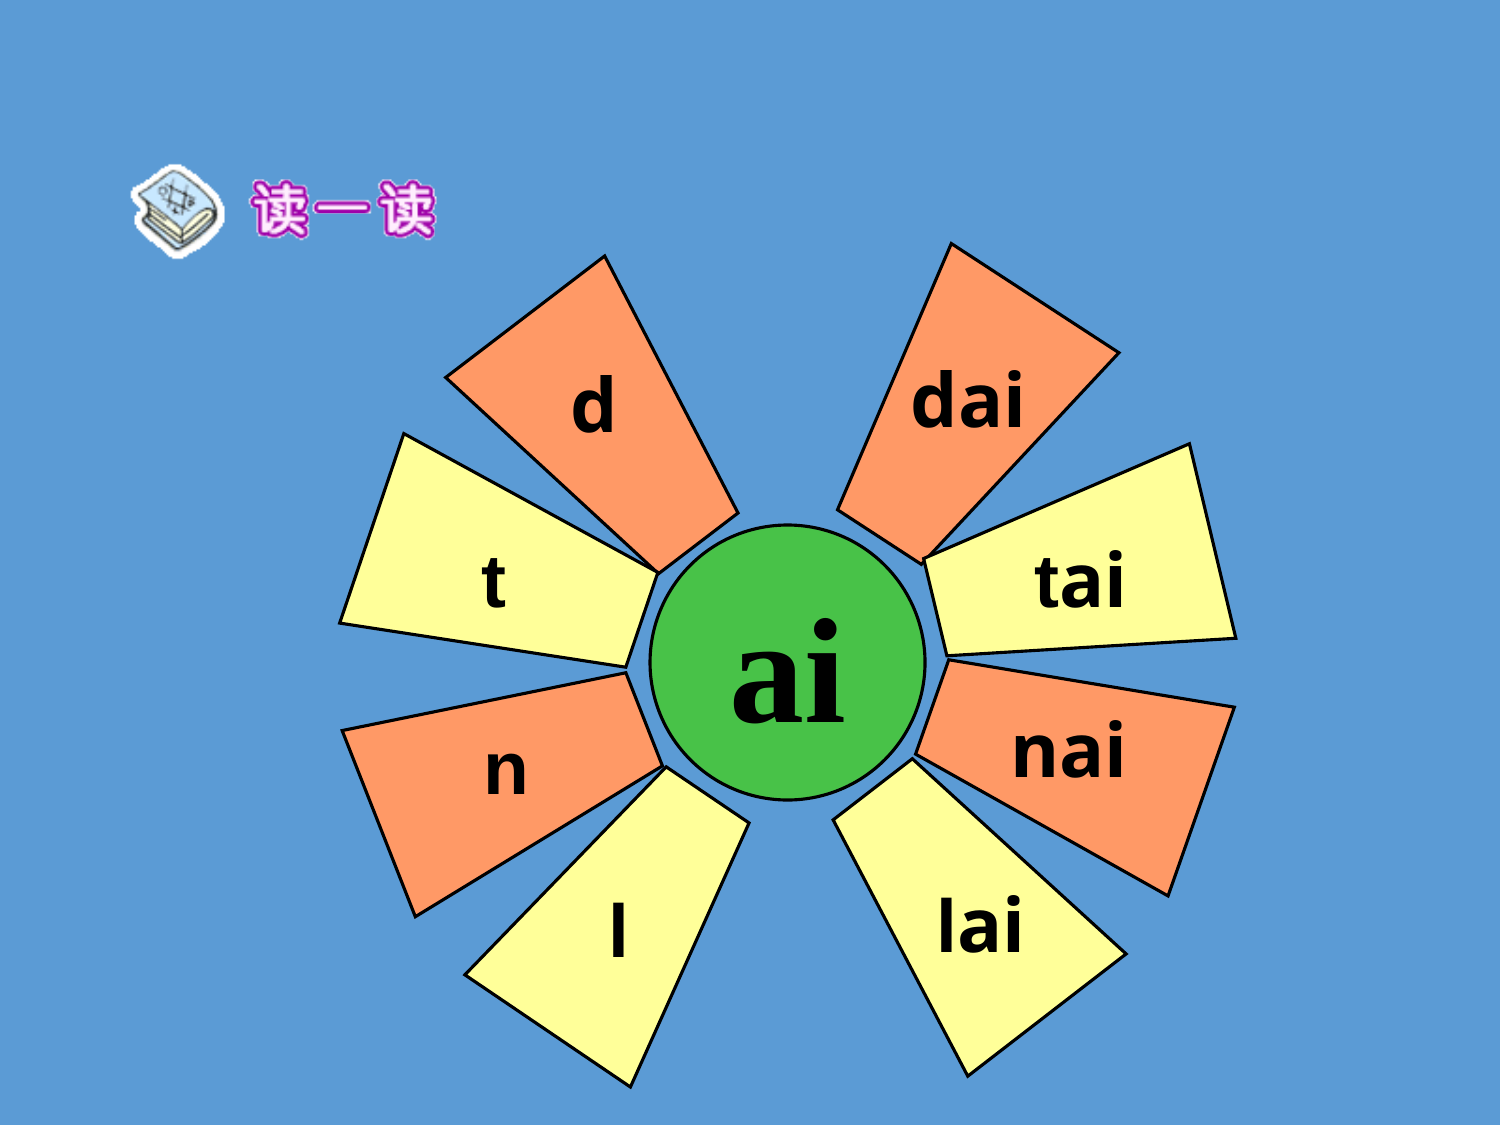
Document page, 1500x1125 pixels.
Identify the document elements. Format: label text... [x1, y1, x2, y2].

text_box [369, 672, 655, 873]
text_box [859, 759, 1088, 1045]
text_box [857, 274, 1076, 561]
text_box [931, 474, 1218, 675]
text_box ai [650, 525, 925, 801]
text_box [924, 655, 1210, 856]
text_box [511, 287, 712, 573]
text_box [364, 474, 650, 675]
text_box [527, 770, 728, 1056]
picture [120, 161, 450, 263]
